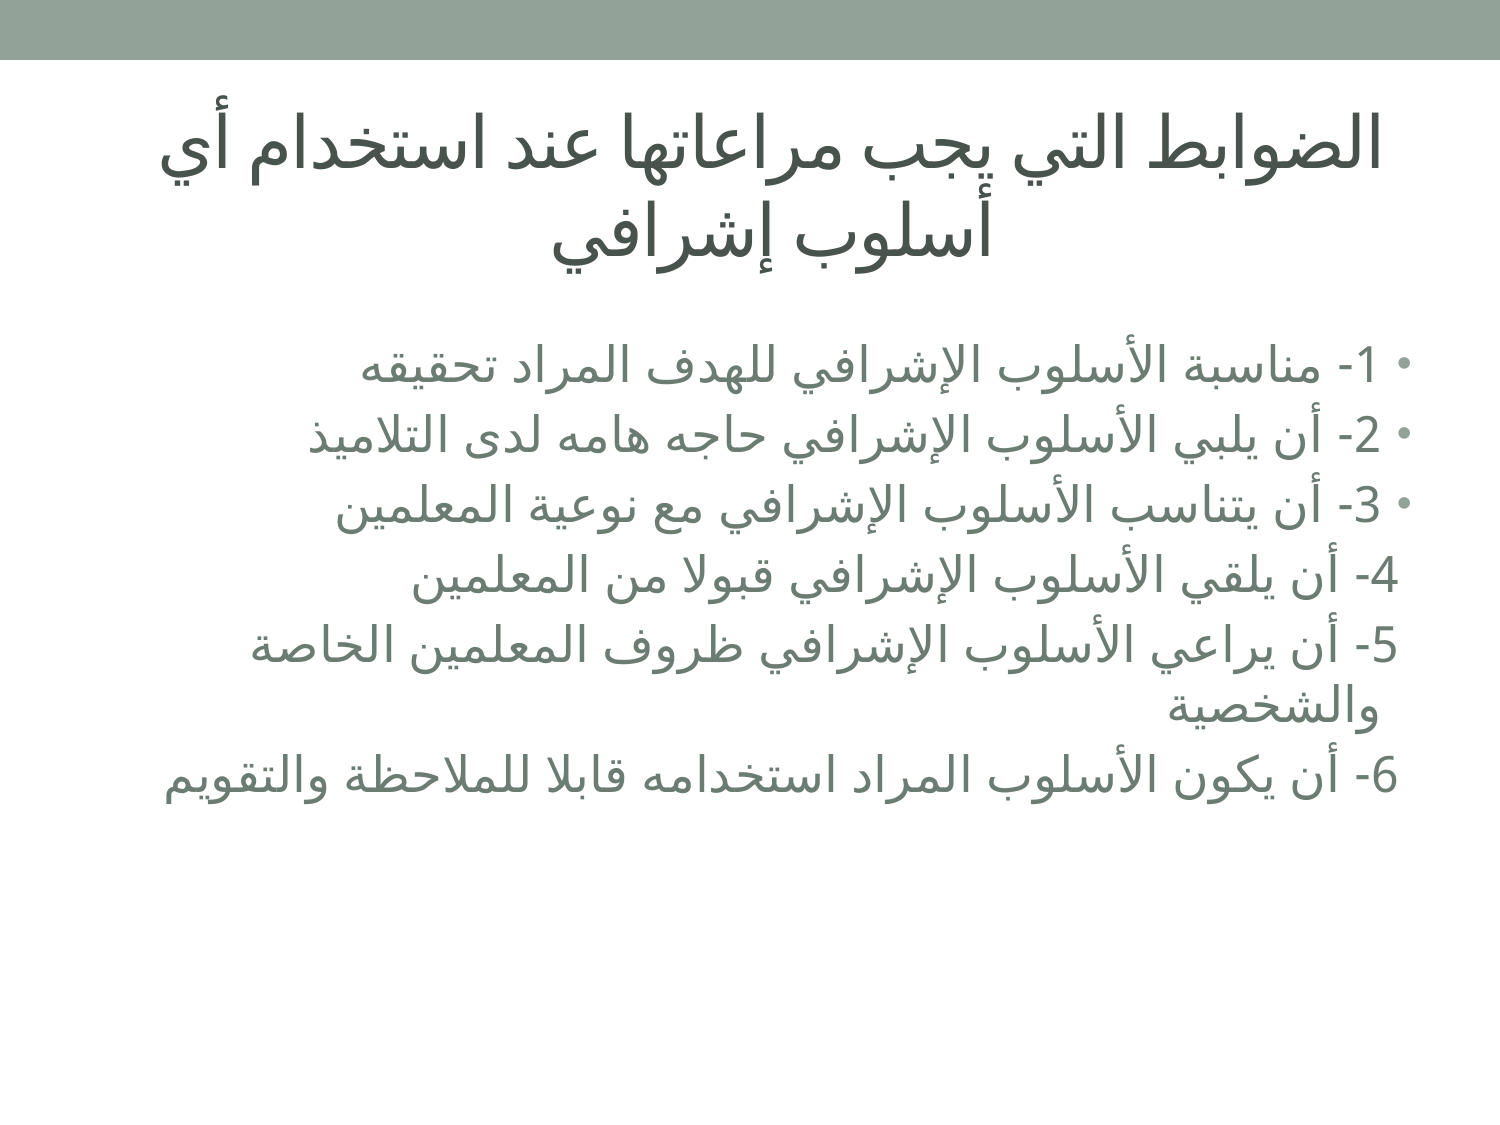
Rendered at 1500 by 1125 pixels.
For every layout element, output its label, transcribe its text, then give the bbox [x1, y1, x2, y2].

list 1- مناسبة الأسلوب الإشرافي للهدف المراد تحقيقه 2- أن يلبي الأسلوب الإشرافي حاجه هامه لدى التلاميذ 3- أن يتناسب الأسلوب الإشرافي مع نوعية المعلمين 4- أن يلقي الأسلوب الإشرافي قبولا من المعلمين 5- أن يراعي الأسلوب الإشرافي ظروف المعلمين الخاصة والشخصية 6- أن يكون الأسلوب المراد استخدامه قابلا للملاحظة والتقويم [76, 324, 1427, 1125]
title الضوابط التي يجب مراعاتها عند استخدام أي أسلوب إشرافي [75, 87, 1471, 279]
